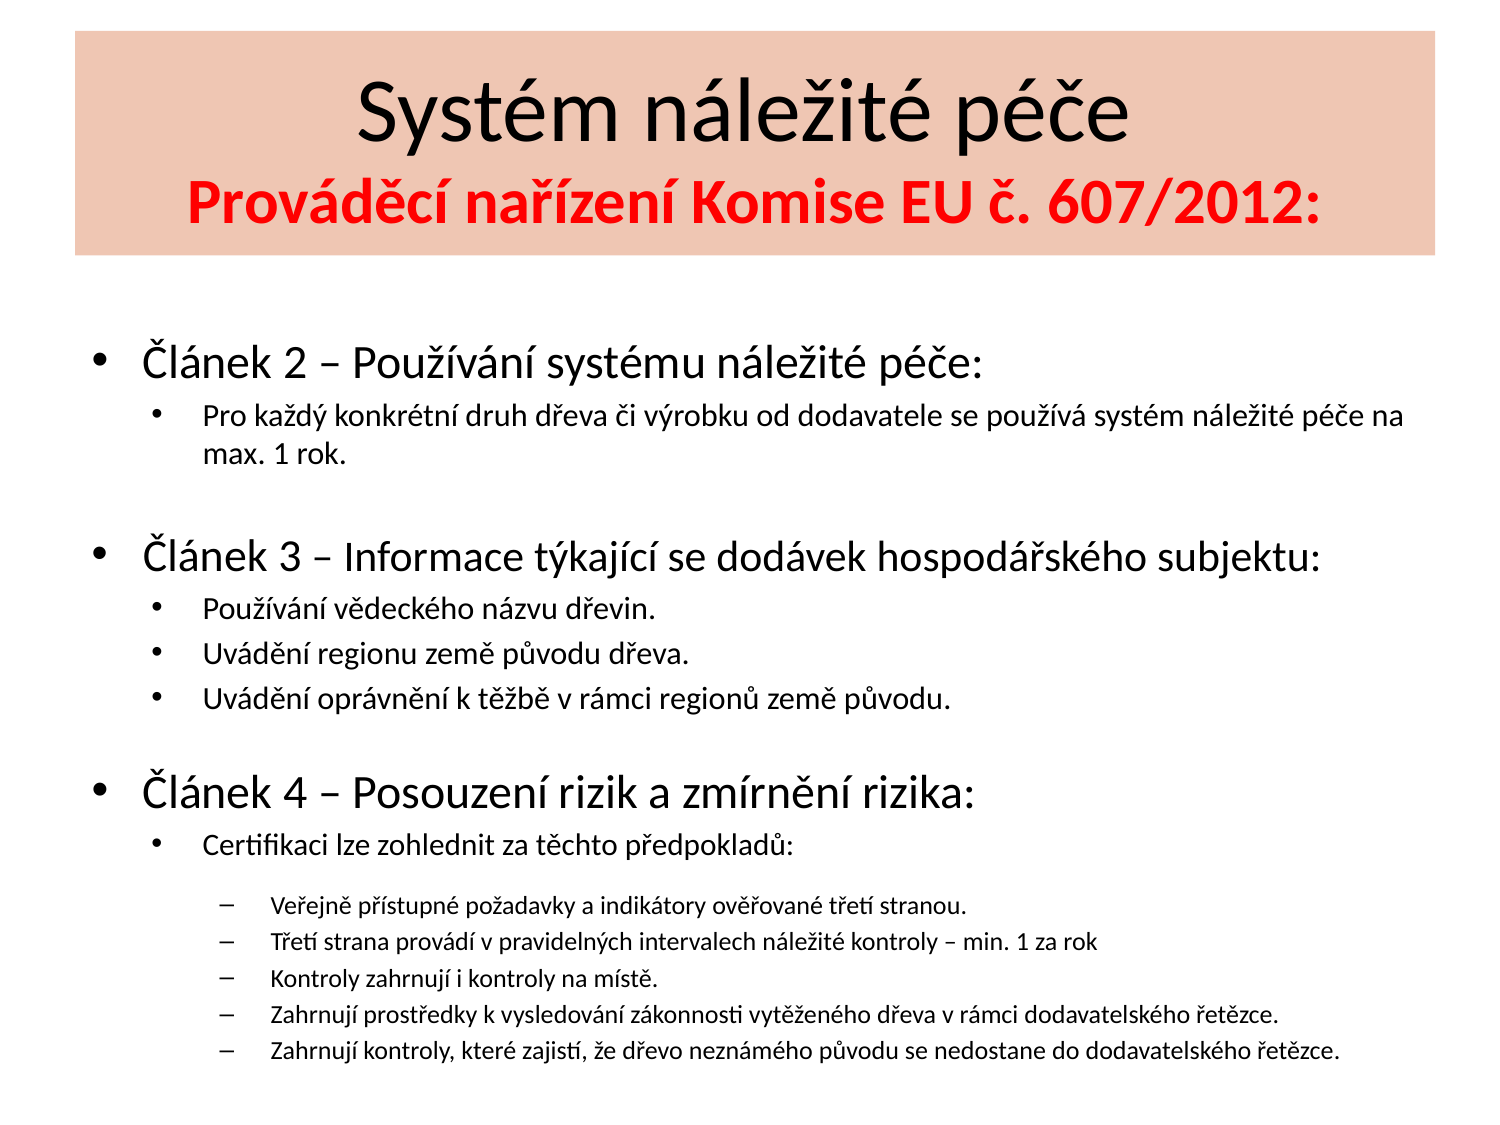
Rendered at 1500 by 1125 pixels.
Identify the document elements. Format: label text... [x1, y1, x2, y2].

title Systém náležité péče Prováděcí nařízení Komise EU č. 607/2012: [75, 30, 1436, 256]
list Článek 2 – Používání systému náležité péče: Pro každý konkrétní druh dřeva či výrobku od dodavatele se používá systém náležité péče na max. 1 rok. Článek 3 – Informace týkající se dodávek hospodářského subjektu: Používání vědeckého názvu dřevin. Uvádění regionu země původu dřeva. Uvádění oprávnění k těžbě v rámci regionů země původu. Článek 4 – Posouzení rizik a zmírnění rizika: Certifikaci lze zohlednit za těchto předpokladů: Veřejně přístupné požadavky a indikátory ověřované třetí stranou. Třetí strana provádí v pravidelných intervalech náležité kontroly – min. 1 za rok Kontroly zahrnují i kontroly na místě. Zahrnují prostředky k vysledování zákonnosti vytěženého dřeva v rámci dodavatelského řetězce. Zahrnují kontroly, které zajistí, že dřevo neznámého původu se nedostane do dodavatelského řetězce. [76, 290, 1471, 1094]
